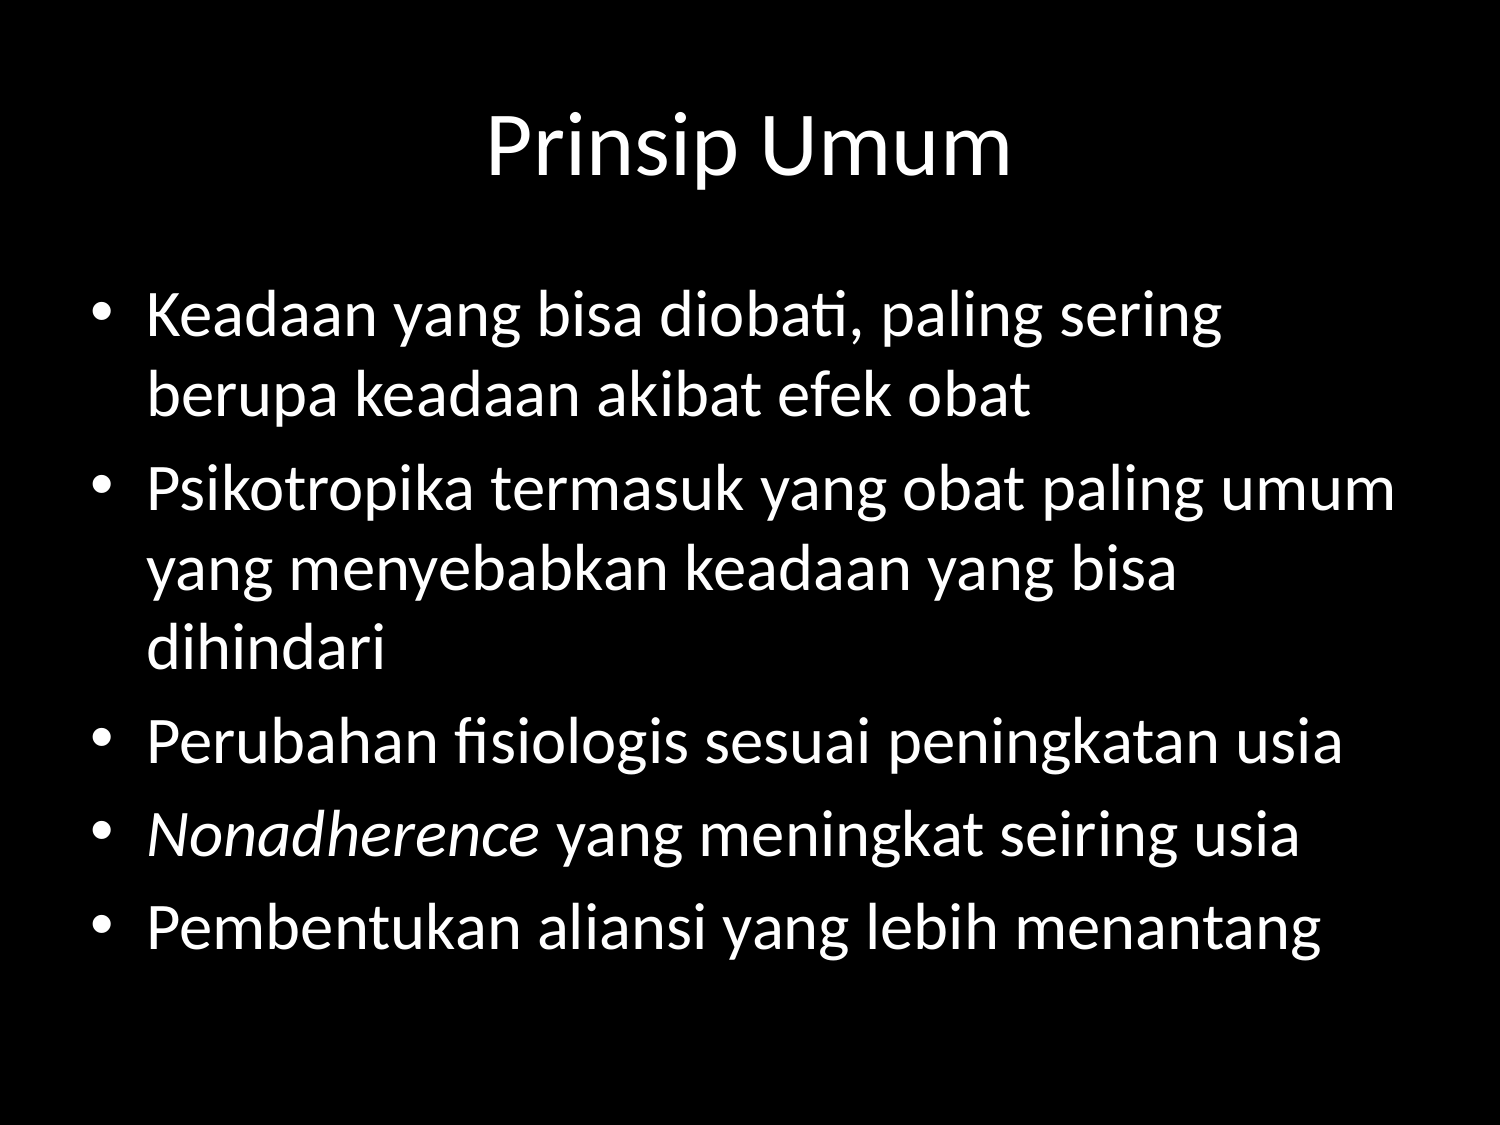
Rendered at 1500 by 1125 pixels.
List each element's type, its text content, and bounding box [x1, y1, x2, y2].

title Prinsip Umum [75, 45, 1425, 233]
list Keadaan yang bisa diobati, paling sering berupa keadaan akibat efek obat Psikotropika termasuk yang obat paling umum yang menyebabkan keadaan yang bisa dihindari Perubahan fisiologis sesuai peningkatan usia Nonadherence yang meningkat seiring usia Pembentukan aliansi yang lebih menantang [75, 262, 1425, 1005]
